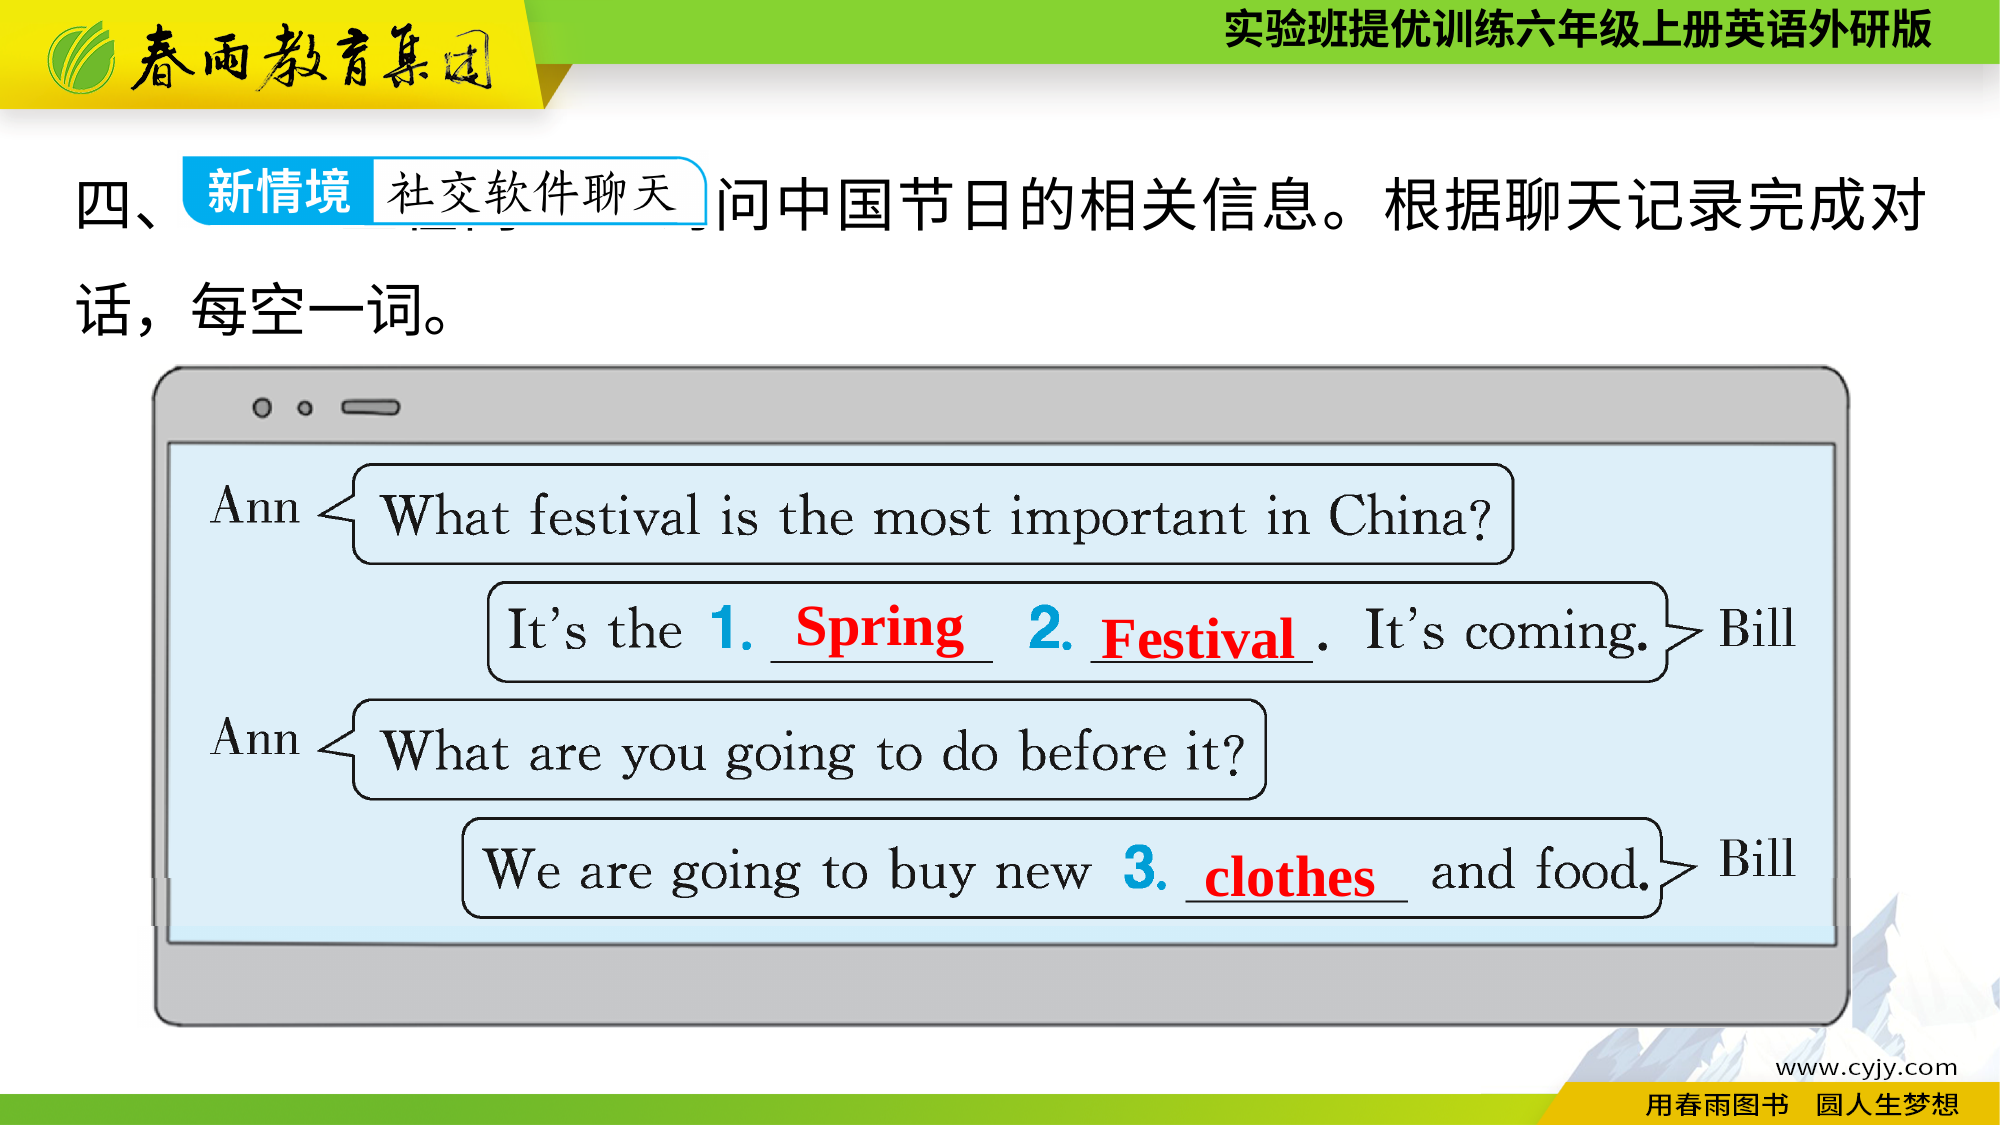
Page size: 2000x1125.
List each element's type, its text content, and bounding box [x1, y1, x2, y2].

picture [0, 0, 2000, 1125]
list 四、 Bill正在向Ann询问中国节日的相关信息。根据聊天记录完成对话，每空一词。 [59, 125, 1944, 340]
